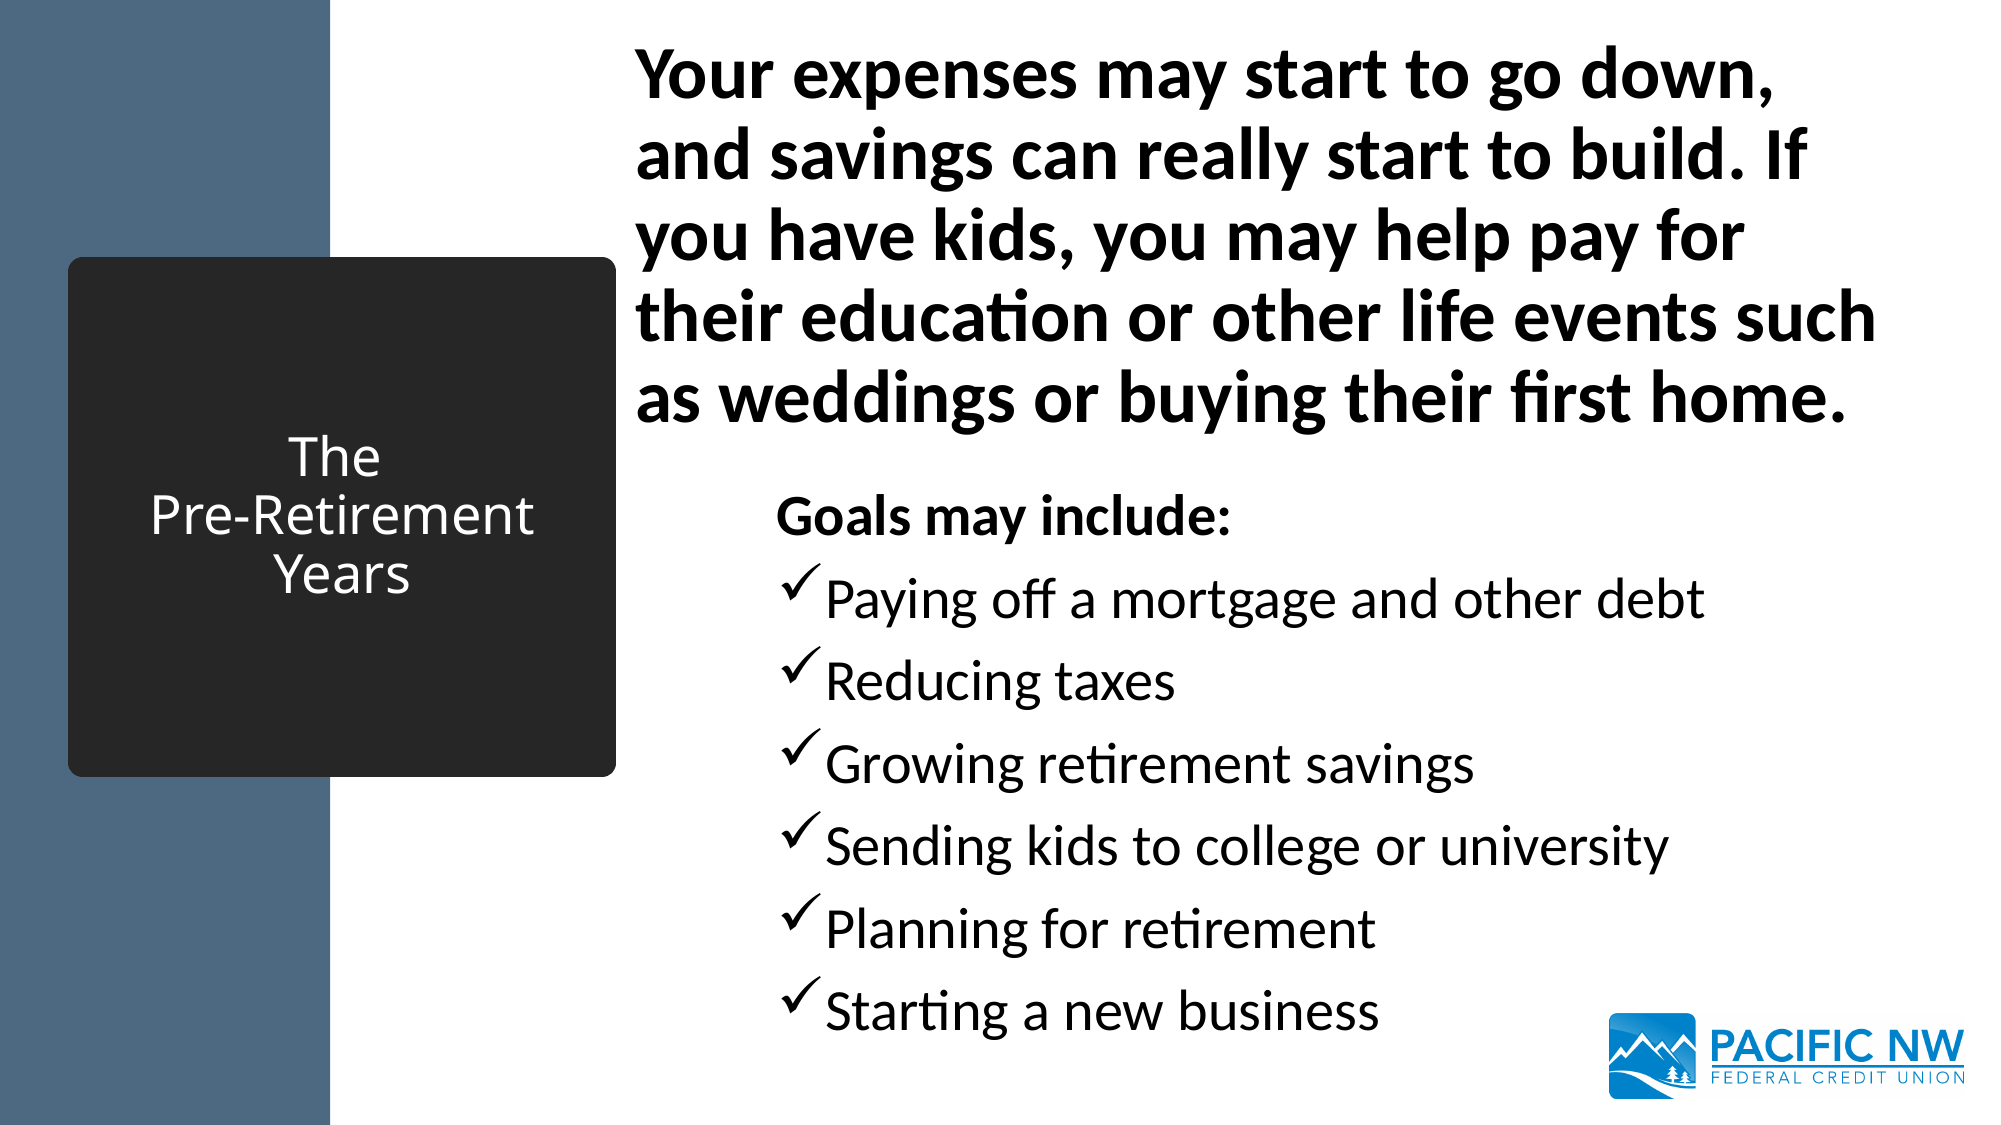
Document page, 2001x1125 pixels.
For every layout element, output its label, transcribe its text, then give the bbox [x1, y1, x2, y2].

text_box Your expenses may start to go down, and savings can really start to build. If you have kids, you may help pay for their education or other life events such as weddings or buying their first home. [620, 26, 1918, 452]
picture [1609, 1013, 1964, 1099]
title The Pre-Retirement Years [82, 271, 603, 763]
text_box [0, 0, 331, 1125]
text_box Goals may include: Paying off a mortgage and other debt Reducing taxes Growing retirement savings Sending kids to college or university Planning for retirement Starting a new business [762, 470, 1744, 1050]
